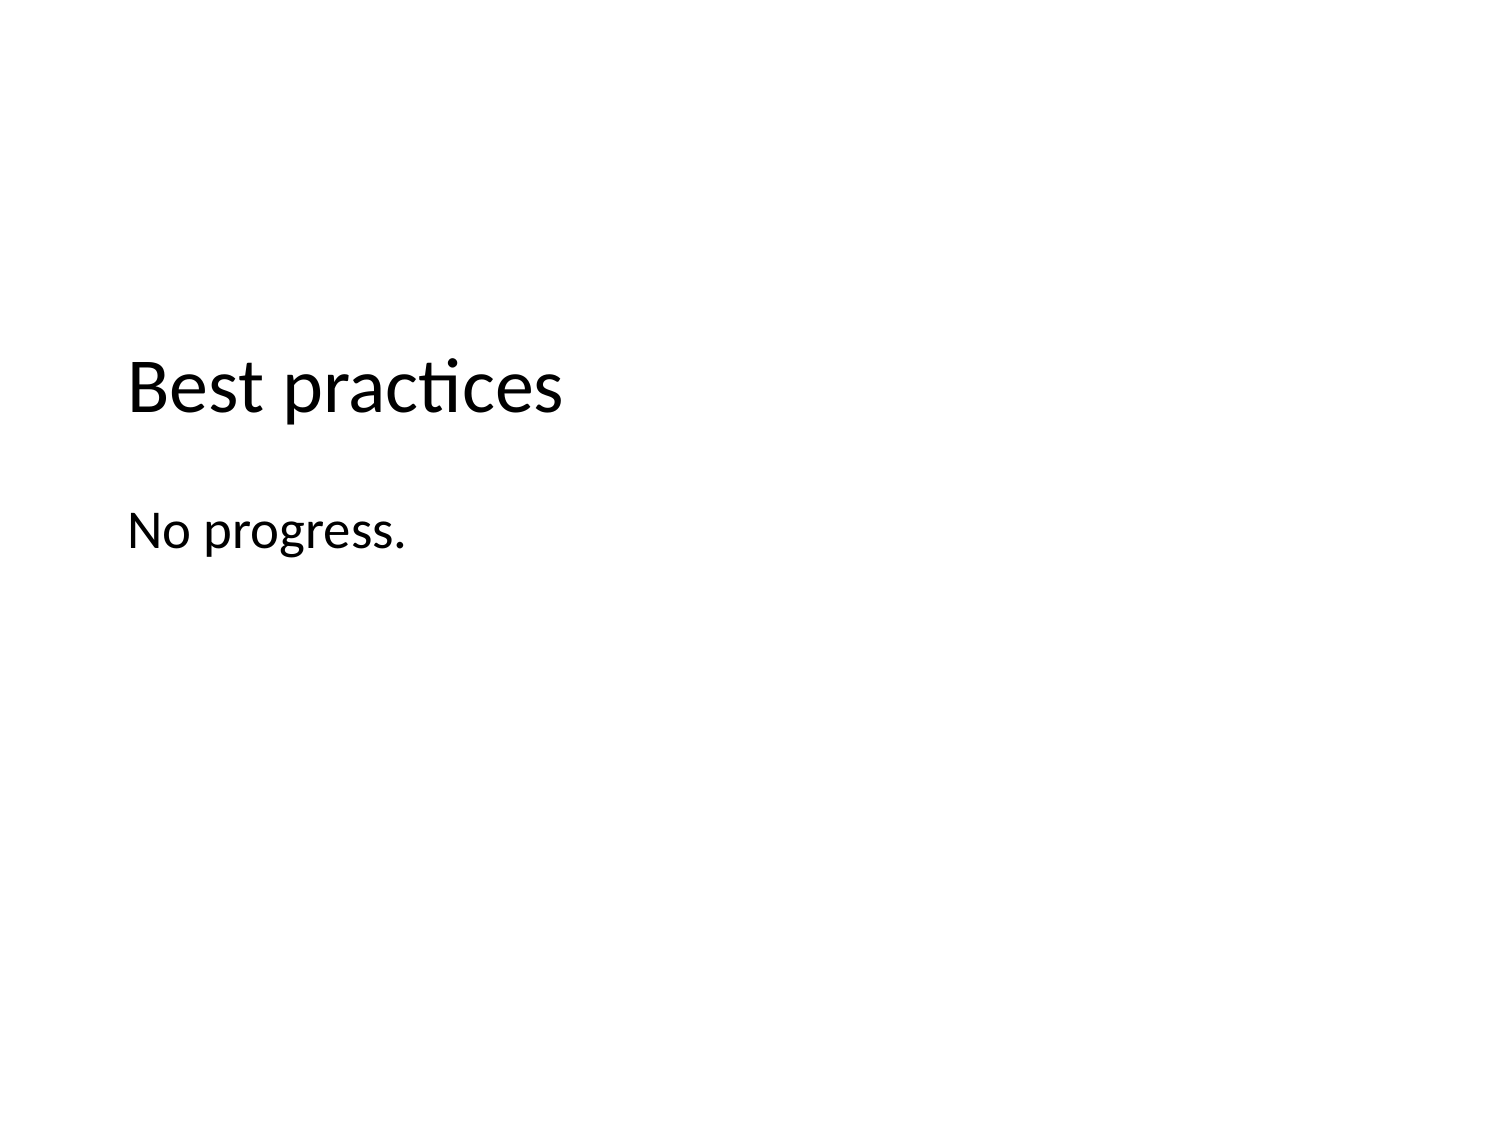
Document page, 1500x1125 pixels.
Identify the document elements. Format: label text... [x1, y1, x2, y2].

title Best practices No progress. [112, 326, 1388, 568]
